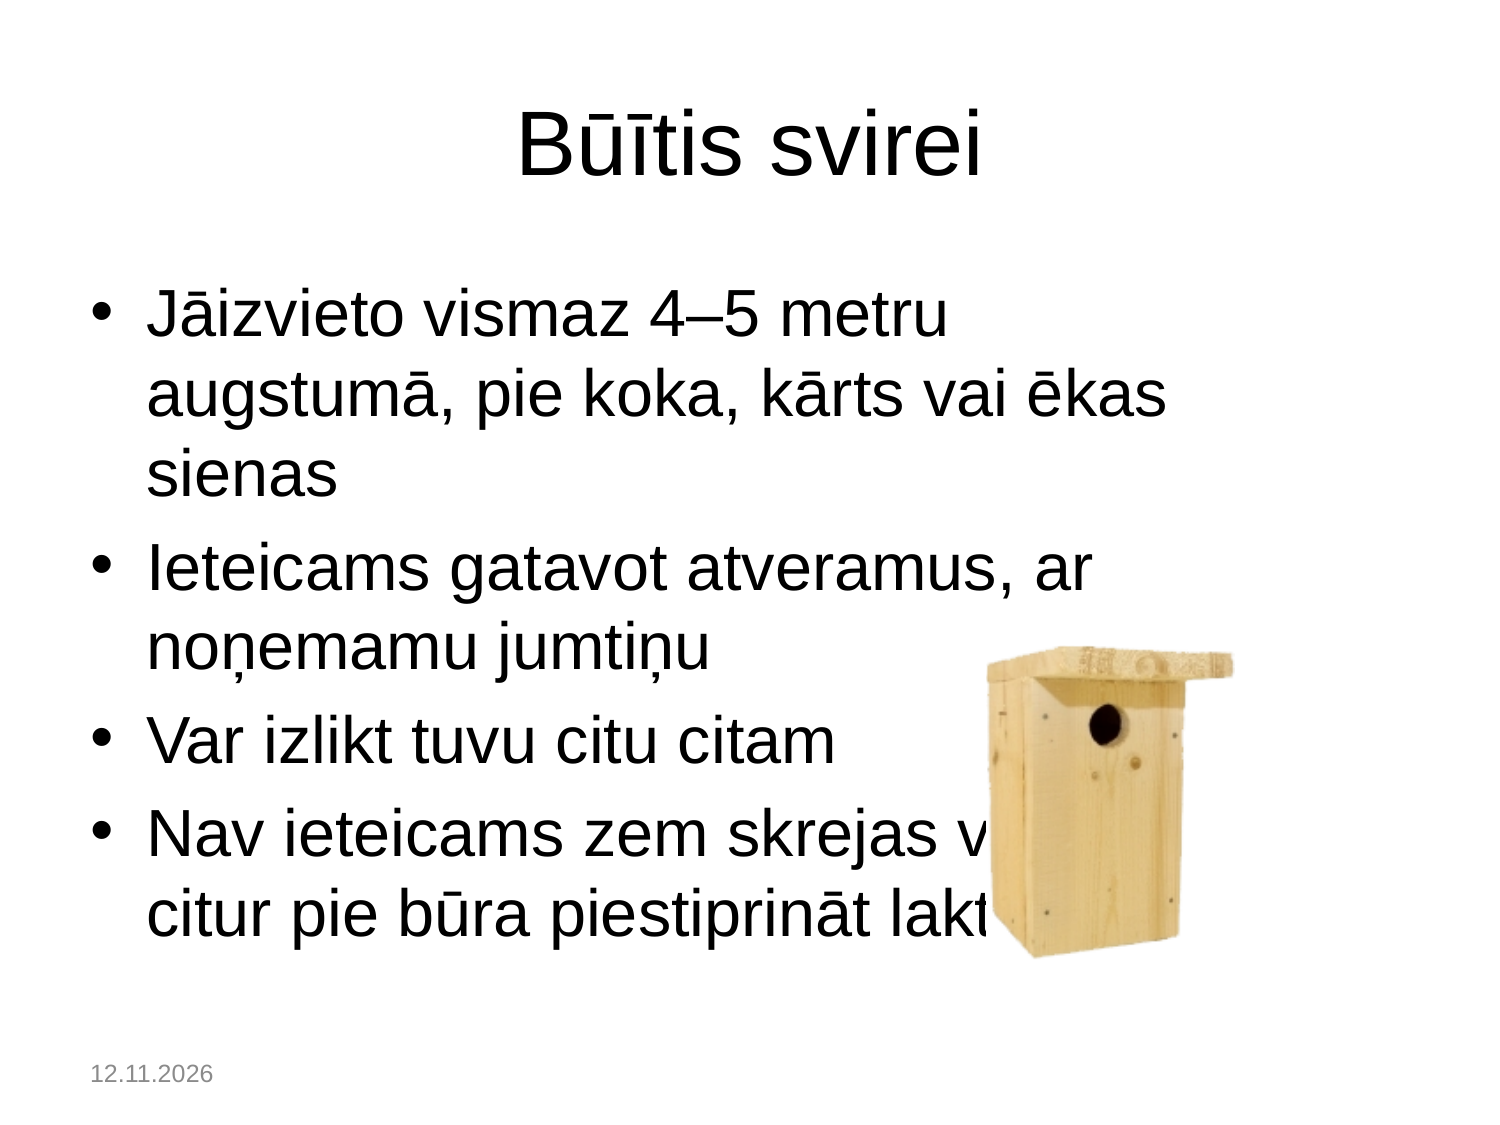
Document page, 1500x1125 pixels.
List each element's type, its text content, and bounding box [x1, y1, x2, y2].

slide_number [75, 1042, 425, 1103]
picture [985, 645, 1235, 961]
list Jāizvieto vismaz 4–5 metru augstumā, pie koka, kārts vai ēkas sienas Ieteicams gatavot atveramus, ar noņemamu jumtiņu Var izlikt tuvu citu citam Nav ieteicams zem skrejas vai citur pie būra piestiprināt laktiņu [74, 262, 1247, 1083]
title Būītis svirei [74, 44, 1426, 233]
